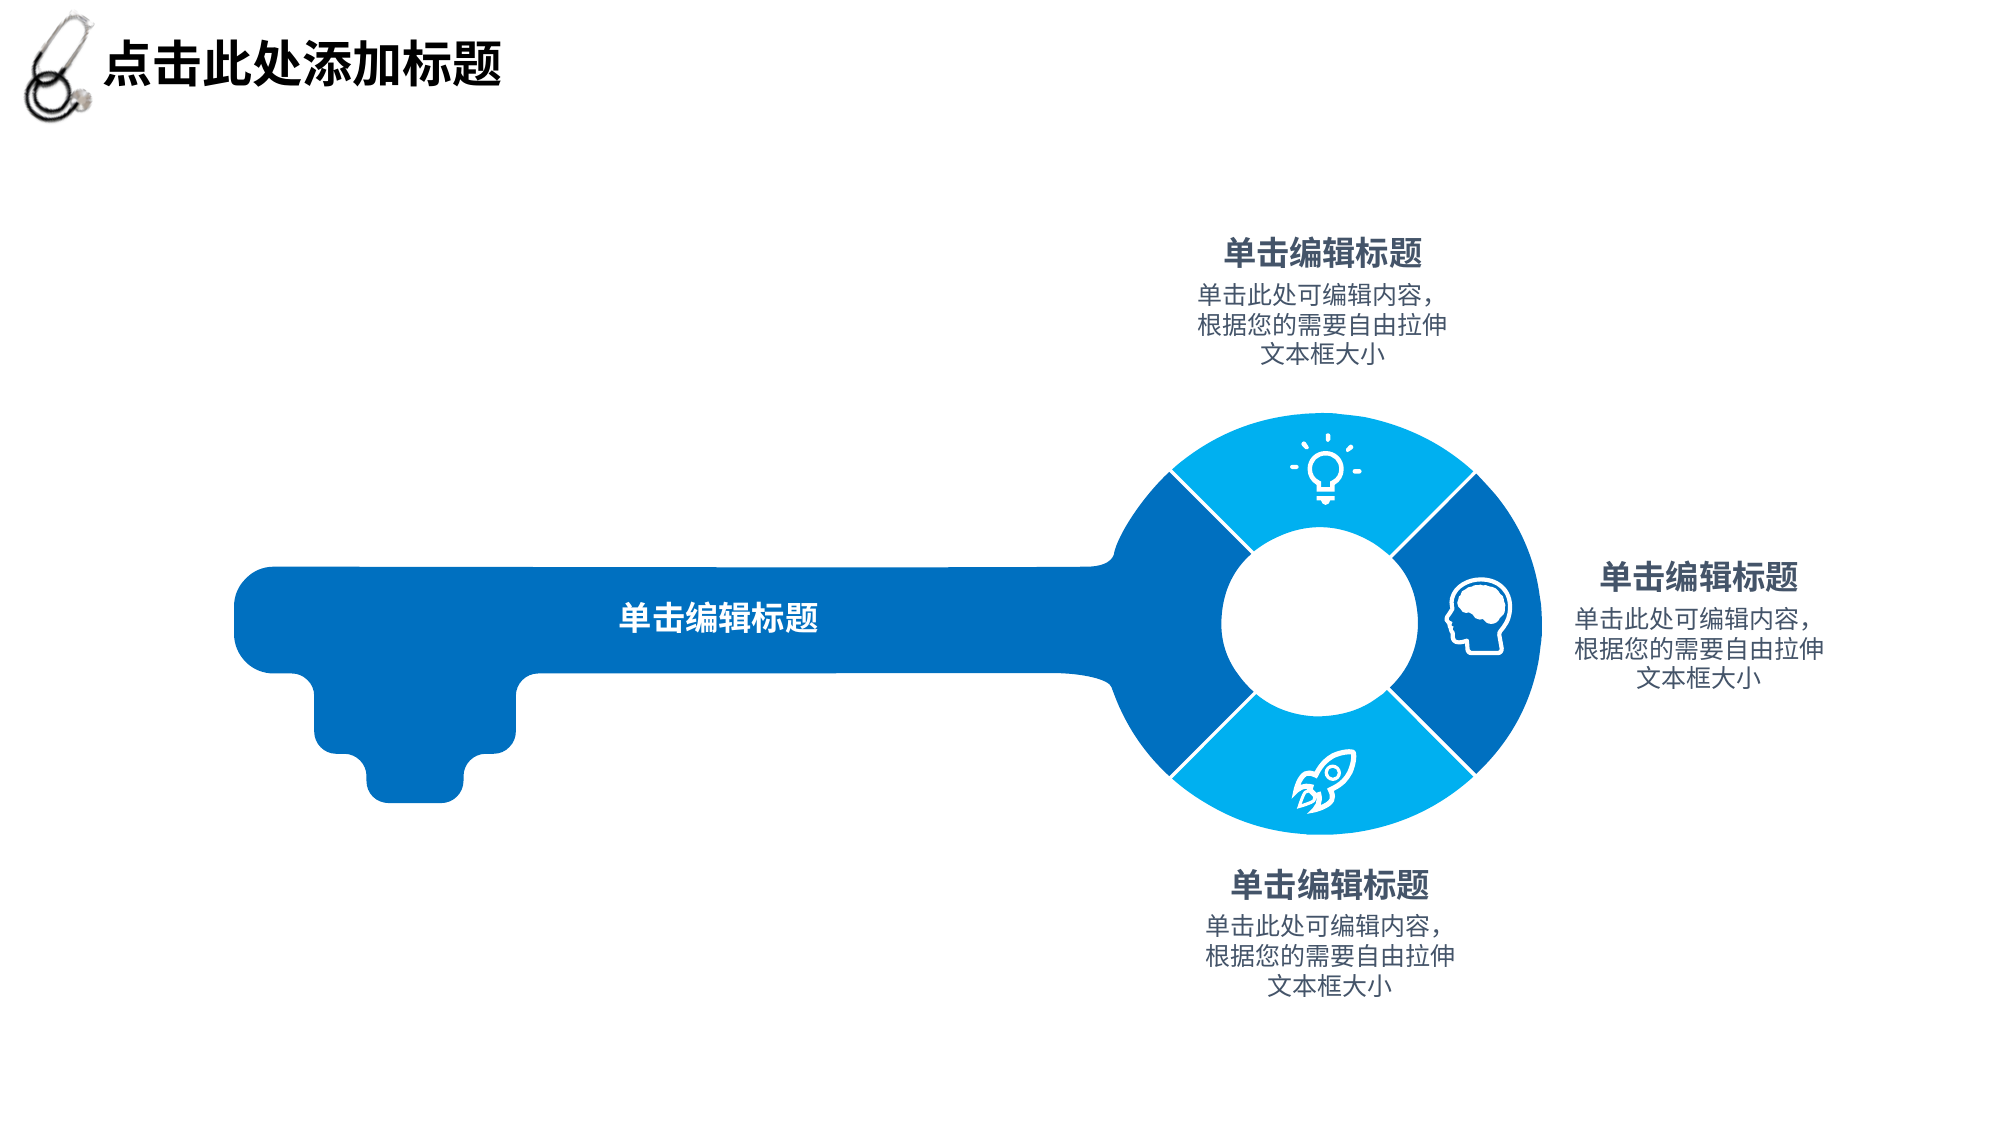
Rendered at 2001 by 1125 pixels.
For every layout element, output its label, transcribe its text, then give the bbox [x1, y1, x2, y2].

text_box 单击此处可编辑内容，根据您的需要自由拉伸文本框大小 [1203, 910, 1458, 1001]
text_box 点击此处添加标题 [116, 24, 523, 100]
text_box 单击编辑标题 [1226, 863, 1435, 904]
text_box [1172, 412, 1474, 556]
text_box 单击编辑标题 [1219, 232, 1427, 273]
text_box [1457, 584, 1506, 624]
text_box [1307, 451, 1344, 492]
text_box [1316, 496, 1335, 505]
text_box 单击此处可编辑内容，根据您的需要自由拉伸文本框大小 [1572, 603, 1827, 694]
text_box [1290, 464, 1299, 470]
text_box [1352, 469, 1362, 474]
text_box [1324, 764, 1341, 781]
text_box [1389, 473, 1542, 774]
text_box [1325, 433, 1331, 442]
picture [0, 0, 137, 145]
text_box [234, 471, 1254, 804]
text_box [1444, 577, 1513, 656]
text_box [1296, 789, 1317, 809]
text_box [1346, 444, 1354, 453]
text_box 单击此处可编辑内容，根据您的需要自由拉伸文本框大小 [1195, 279, 1450, 370]
text_box [1301, 441, 1309, 450]
text_box [1291, 749, 1357, 814]
text_box 单击编辑标题 [614, 597, 823, 638]
text_box 单击编辑标题 [1595, 556, 1804, 597]
text_box [1172, 690, 1474, 835]
